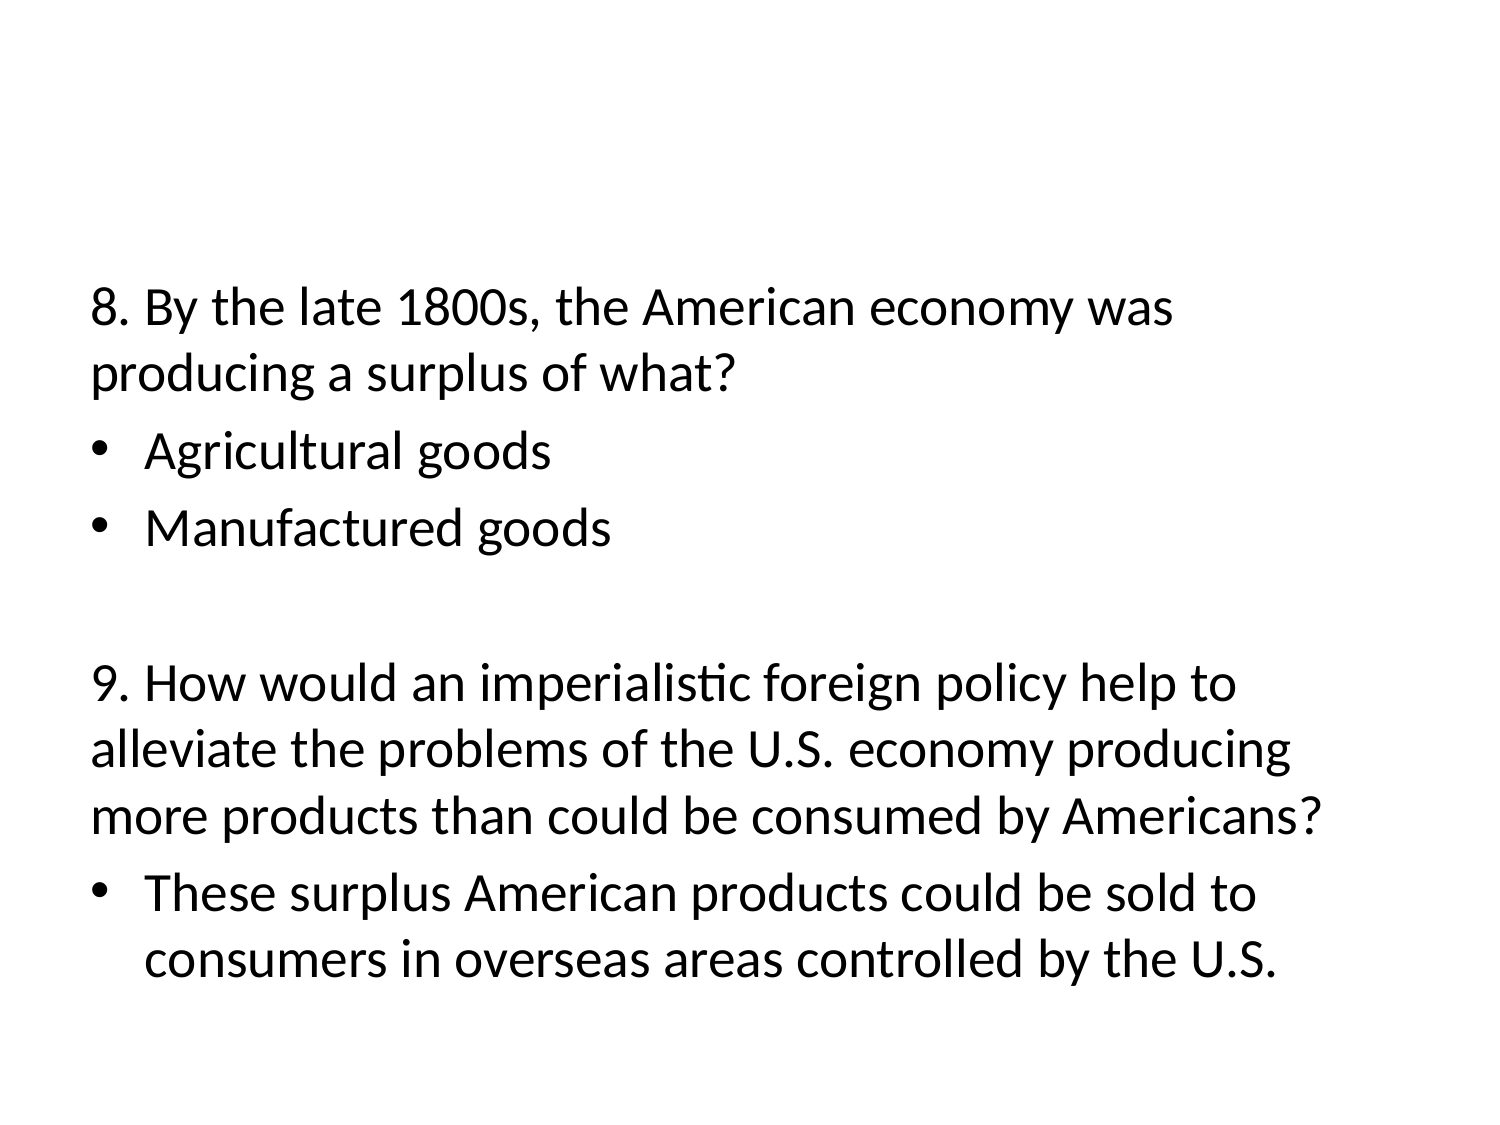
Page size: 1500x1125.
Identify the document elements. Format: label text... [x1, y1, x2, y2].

list 8. By the late 1800s, the American economy was producing a surplus of what? Agricultural goods Manufactured goods 9. How would an imperialistic foreign policy help to alleviate the problems of the U.S. economy producing more products than could be consumed by Americans? These surplus American products could be sold to consumers in overseas areas controlled by the U.S. [75, 262, 1425, 1005]
